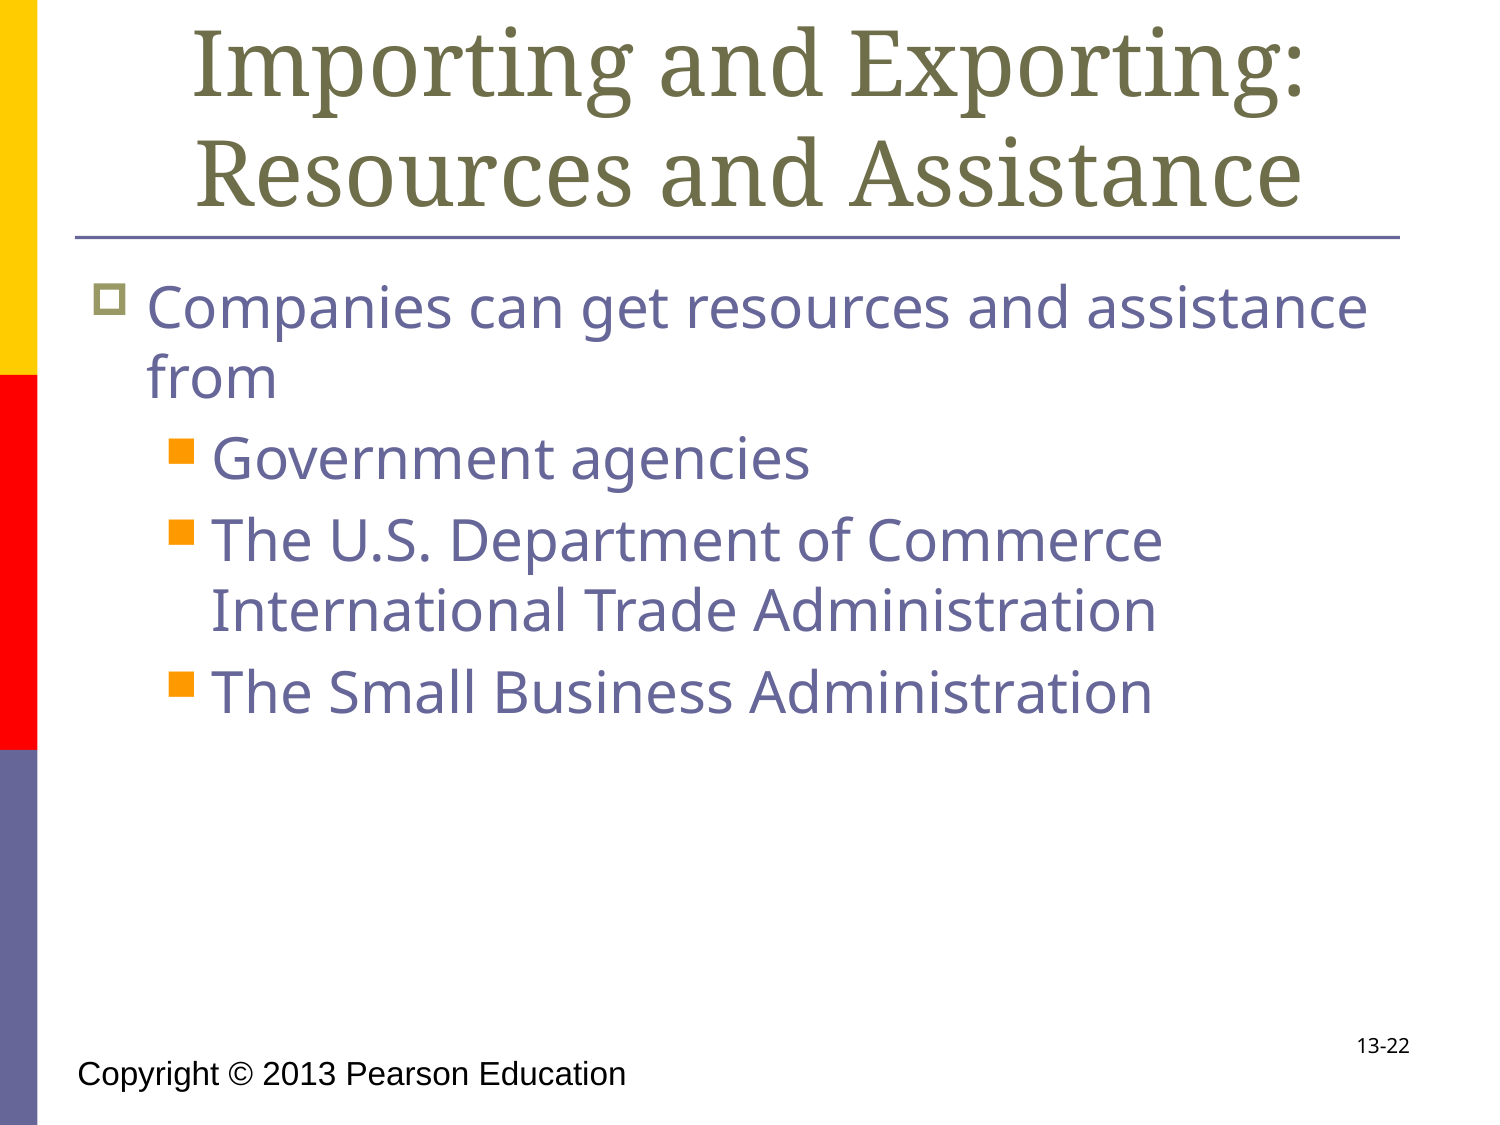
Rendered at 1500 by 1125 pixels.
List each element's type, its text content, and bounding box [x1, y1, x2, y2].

list Companies can get resources and assistance from Government agencies The U.S. Department of Commerce International Trade Administration The Small Business Administration [75, 262, 1425, 1006]
title Importing and Exporting: Resources and Assistance [75, 45, 1425, 233]
slide_number 13-22 [1074, 1025, 1425, 1100]
